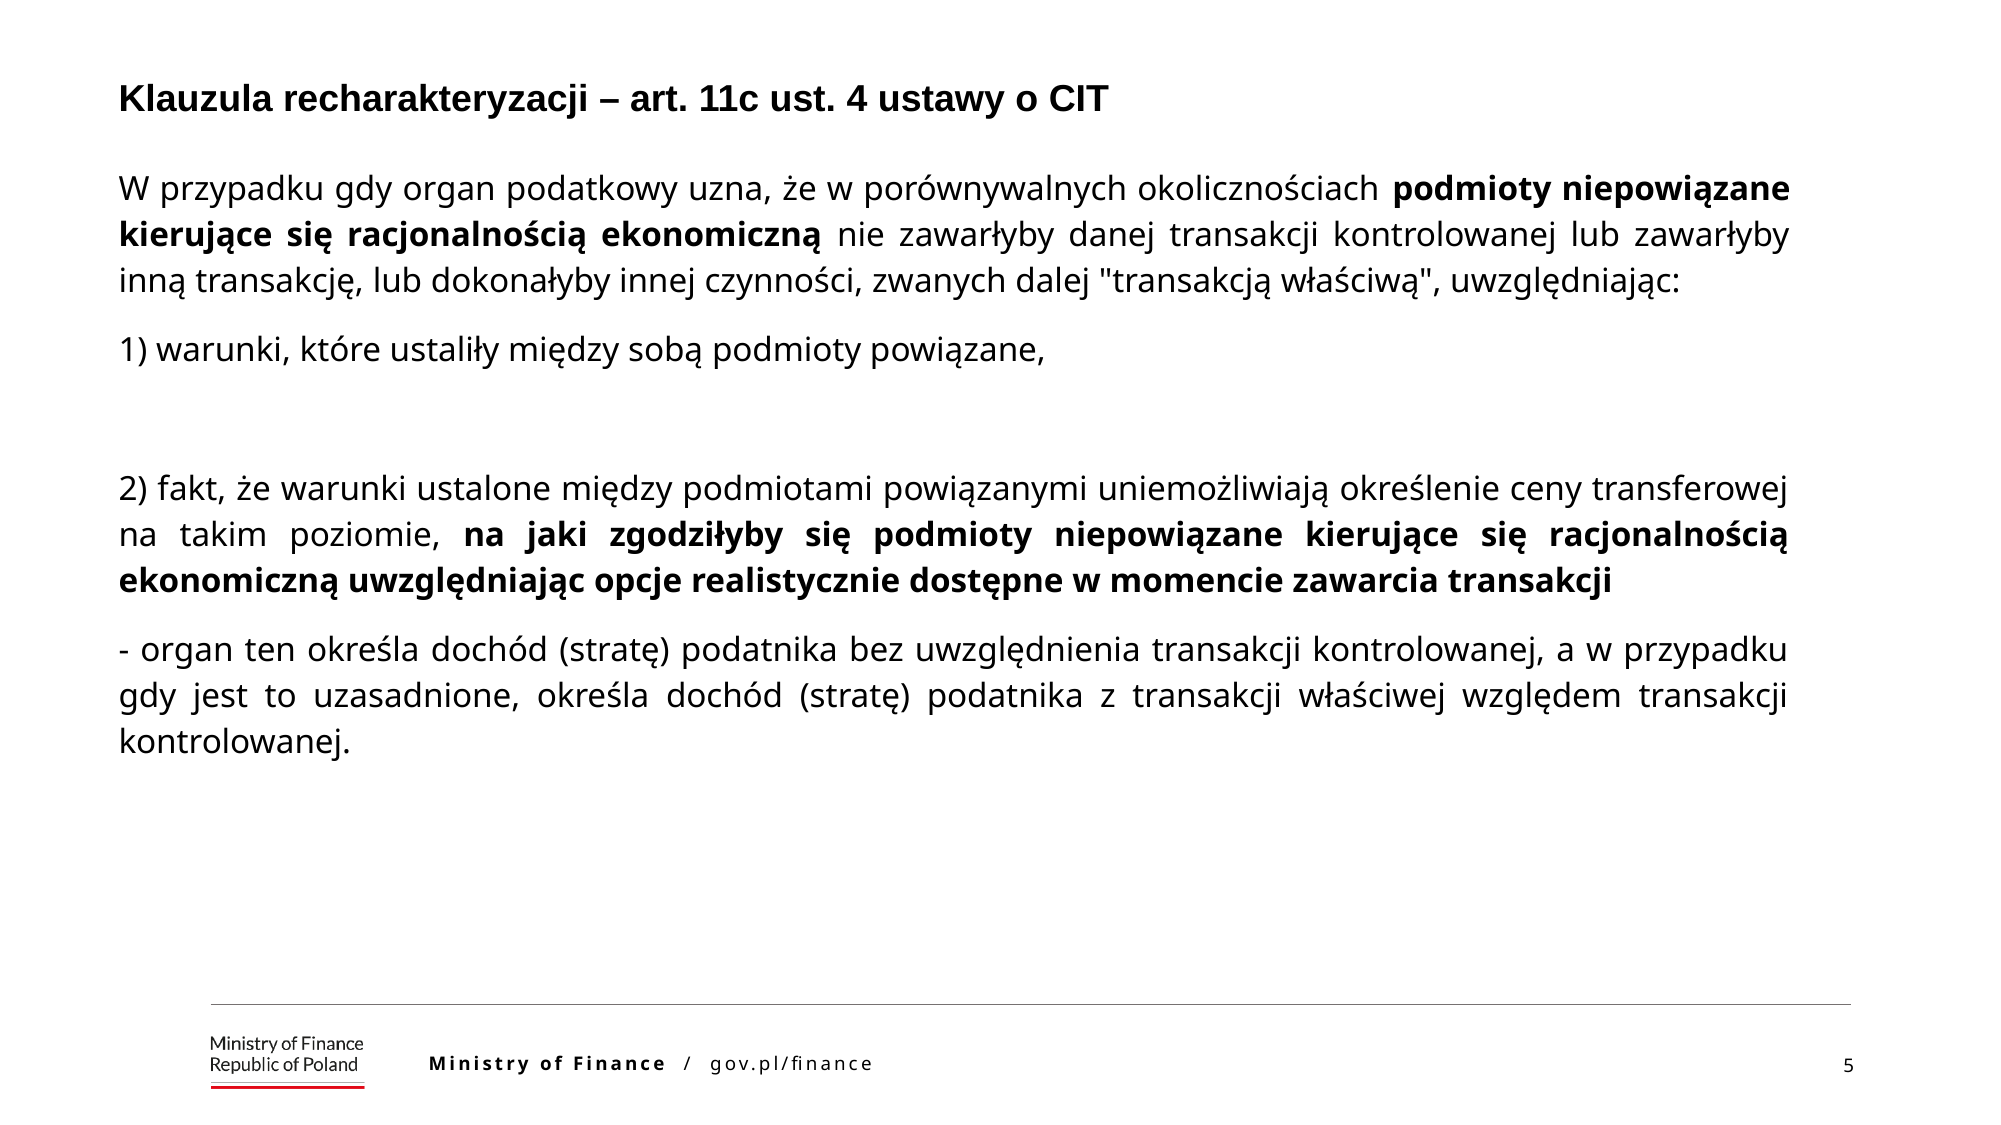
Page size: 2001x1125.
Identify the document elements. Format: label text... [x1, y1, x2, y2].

text_box W przypadku gdy organ podatkowy uzna, że w porównywalnych okolicznościach podmioty niepowiązane kierujące się racjonalnością ekonomiczną nie zawarłyby danej transakcji kontrolowanej lub zawarłyby inną transakcję, lub dokonałyby innej czynności, zwanych dalej "transakcją właściwą", uwzględniając: 1) warunki, które ustaliły między sobą podmioty powiązane, 2) fakt, że warunki ustalone między podmiotami powiązanymi uniemożliwiają określenie ceny transferowej na takim poziomie, na jaki zgodziłyby się podmioty niepowiązane kierujące się racjonalnością ekonomiczną uwzględniając opcje realistycznie dostępne w momencie zawarcia transakcji - organ ten określa dochód (stratę) podatnika bez uwzględnienia transakcji kontrolowanej, a w przypadku gdy jest to uzasadnione, określa dochód (stratę) podatnika z transakcji właściwej względem transakcji kontrolowanej. [103, 153, 1806, 768]
text_box Klauzula recharakteryzacji – art. 11c ust. 4 ustawy o CIT [103, 66, 1745, 127]
text_box [193, 1019, 875, 1102]
